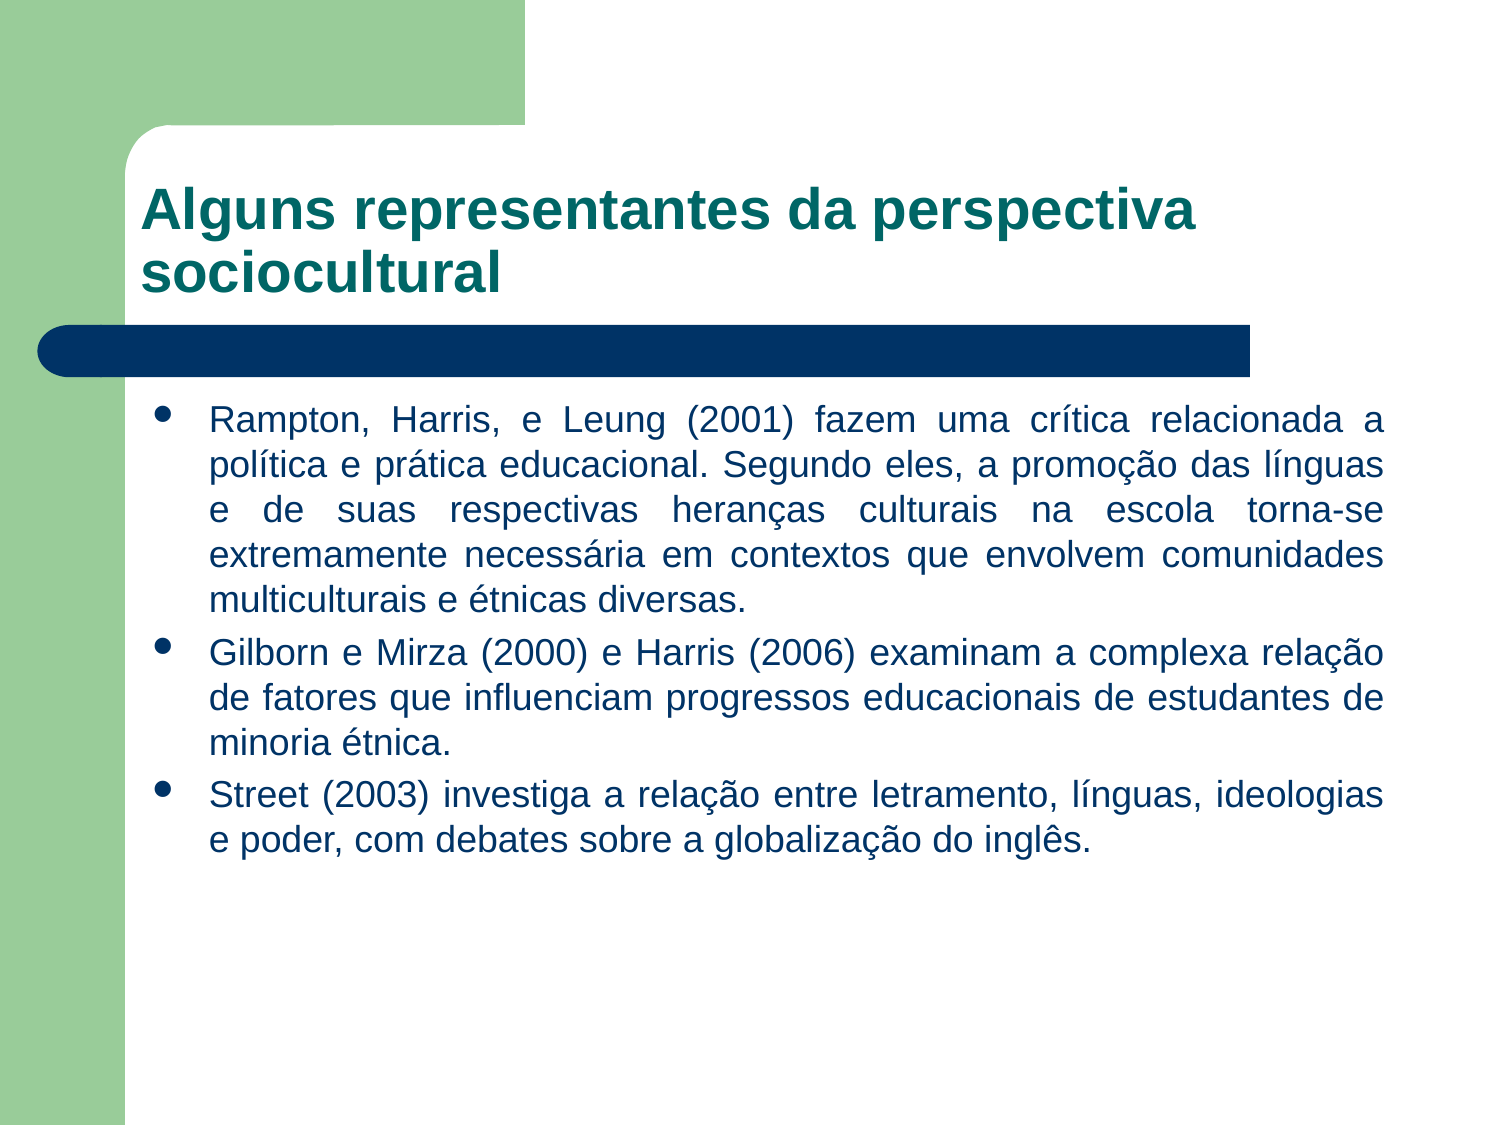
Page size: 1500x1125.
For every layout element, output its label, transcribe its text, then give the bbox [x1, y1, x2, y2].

title Alguns representantes da perspectiva sociocultural [124, 124, 1426, 313]
list Rampton, Harris, e Leung (2001) fazem uma crítica relacionada a política e prática educacional. Segundo eles, a promoção das línguas e de suas respectivas heranças culturais na escola torna-se extremamente necessária em contextos que envolvem comunidades multiculturais e étnicas diversas. Gilborn e Mirza (2000) e Harris (2006) examinam a complexa relação de fatores que influenciam progressos educacionais de estudantes de minoria étnica. Street (2003) investiga a relação entre letramento, línguas, ideologias e poder, com debates sobre a globalização do inglês. [137, 387, 1400, 999]
